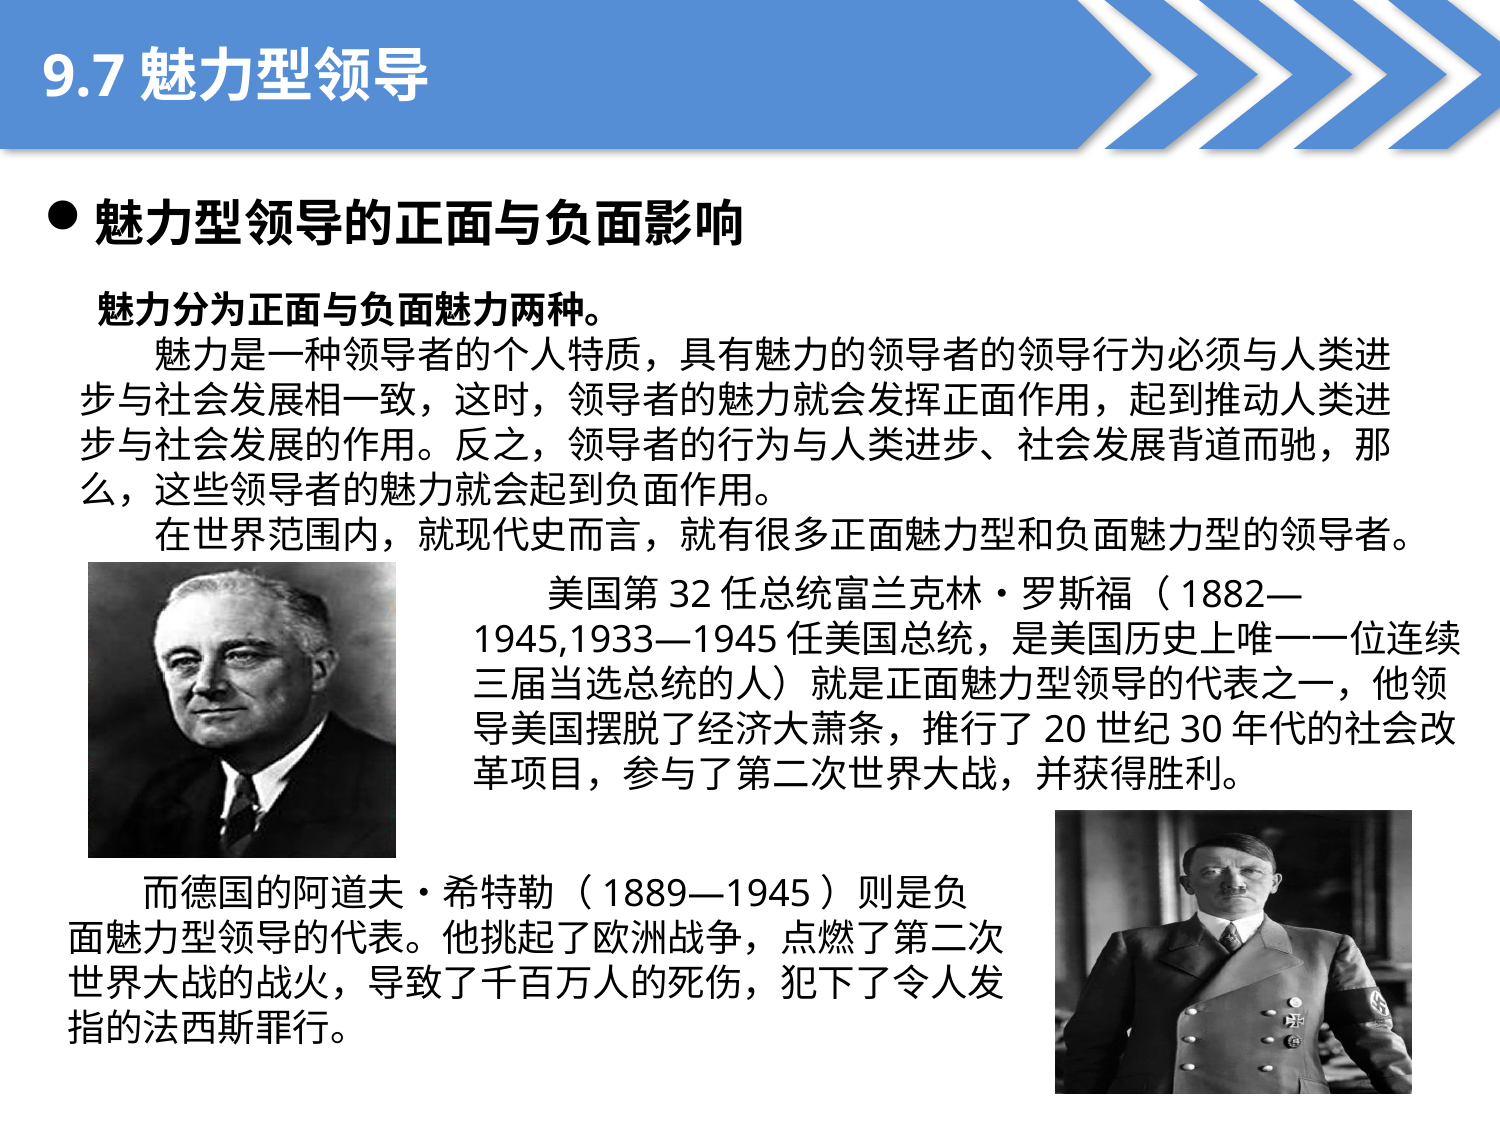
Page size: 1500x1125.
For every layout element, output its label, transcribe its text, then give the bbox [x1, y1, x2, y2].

text_box 9.7魅力型领导 [27, 30, 446, 116]
picture [1054, 810, 1412, 1095]
text_box 魅力型领导的正面与负面影响 [29, 184, 845, 260]
text_box 魅力分为正面与负面魅力两种。 魅力是一种领导者的个人特质，具有魅力的领导者的领导行为必须与人类进步与社会发展相一致，这时，领导者的魅力就会发挥正面作用，起到推动人类进步与社会发展的作用。反之，领导者的行为与人类进步、社会发展背道而驰，那么，这些领导者的魅力就会起到负面作用。 在世界范围内，就现代史而言，就有很多正面魅力型和负面魅力型的领导者。 [64, 278, 1436, 564]
text_box 美国第32任总统富兰克林•罗斯福（1882—1945,1933—1945任美国总统，是美国历史上唯一一位连续三届当选总统的人）就是正面魅力型领导的代表之一，他领导美国摆脱了经济大萧条，推行了20世纪30年代的社会改革项目，参与了第二次世界大战，并获得胜利。 [457, 562, 1495, 803]
picture [88, 562, 396, 859]
text_box 而德国的阿道夫•希特勒（1889—1945）则是负面魅力型领导的代表。他挑起了欧洲战争，点燃了第二次世界大战的战火，导致了千百万人的死伤，犯下了令人发指的法西斯罪行。 [53, 861, 1022, 1057]
